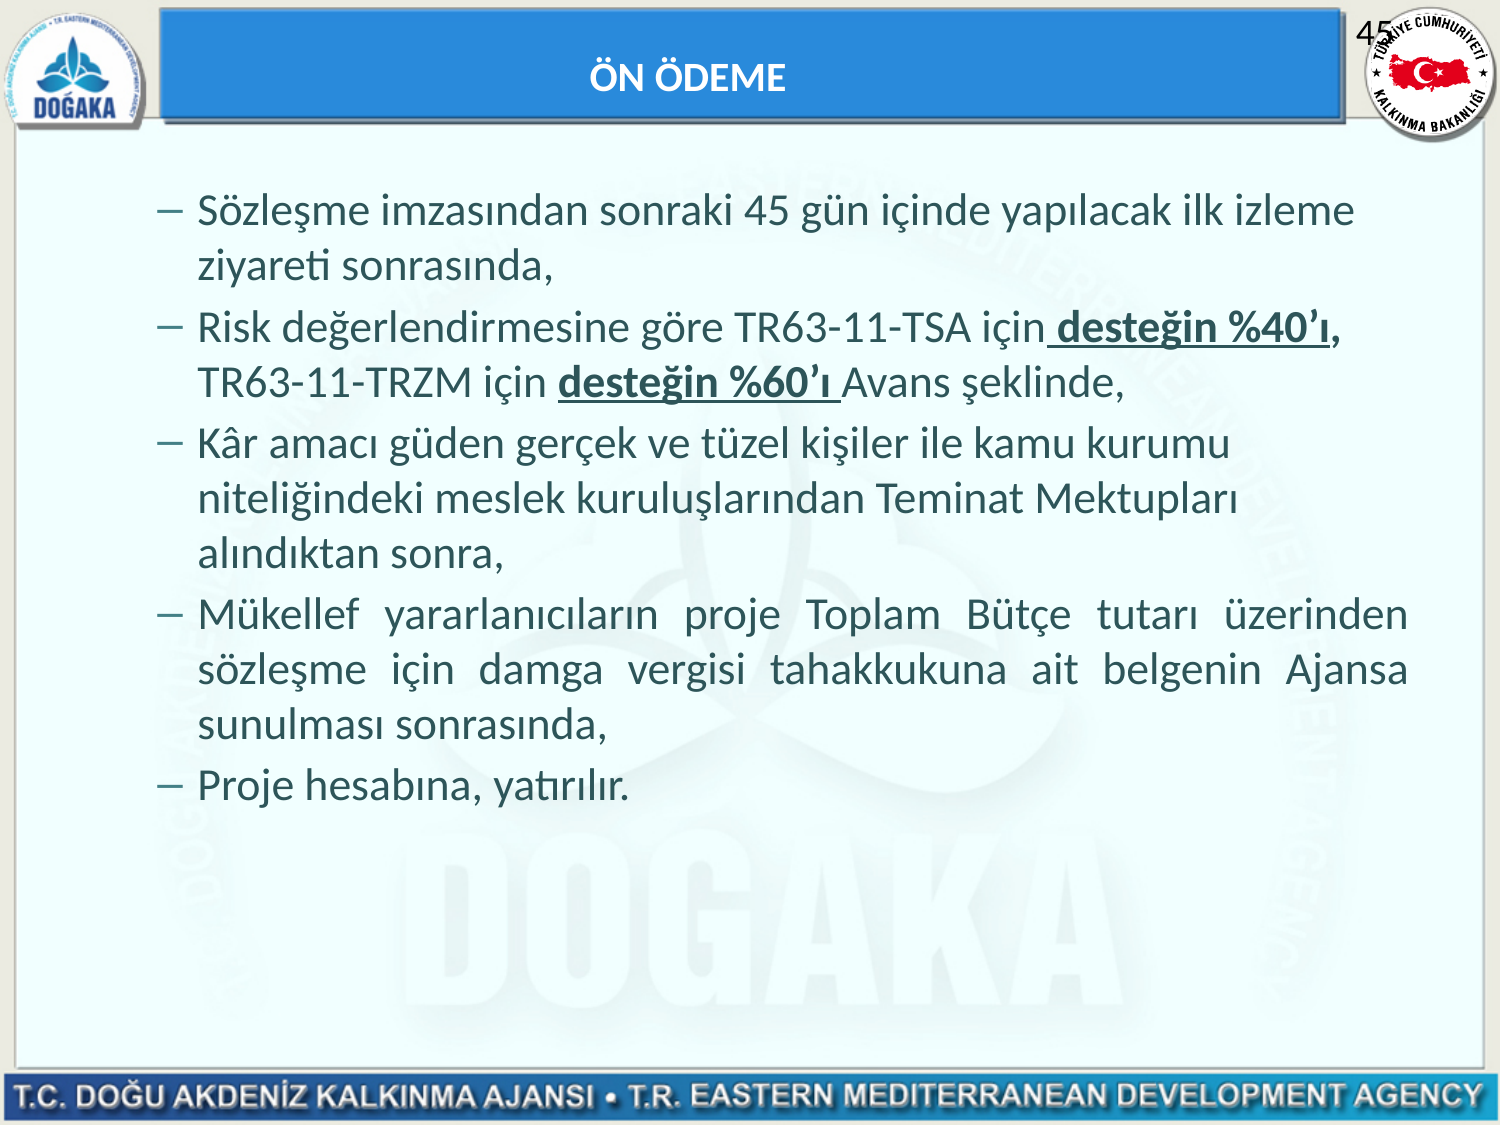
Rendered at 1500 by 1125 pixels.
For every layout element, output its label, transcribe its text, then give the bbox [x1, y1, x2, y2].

picture [0, 0, 1500, 1125]
slide_number 45 [1340, 0, 1466, 61]
list Sözleşme imzasından sonraki 45 gün içinde yapılacak ilk izleme ziyareti sonrasında, Risk değerlendirmesine göre TR63-11-TSA için desteğin %40’ı, TR63-11-TRZM için desteğin %60’ı Avans şeklinde, Kâr amacı güden gerçek ve tüzel kişiler ile kamu kurumu niteliğindeki meslek kuruluşlarından Teminat Mektupları alındıktan sonra, Mükellef yararlanıcıların proje Toplam Bütçe tutarı üzerinden sözleşme için damga vergisi tahakkukuna ait belgenin Ajansa sunulması sonrasında, Proje hesabına, yatırılır. [75, 172, 1425, 1035]
text_box ÖN ÖDEME [312, 42, 1063, 108]
